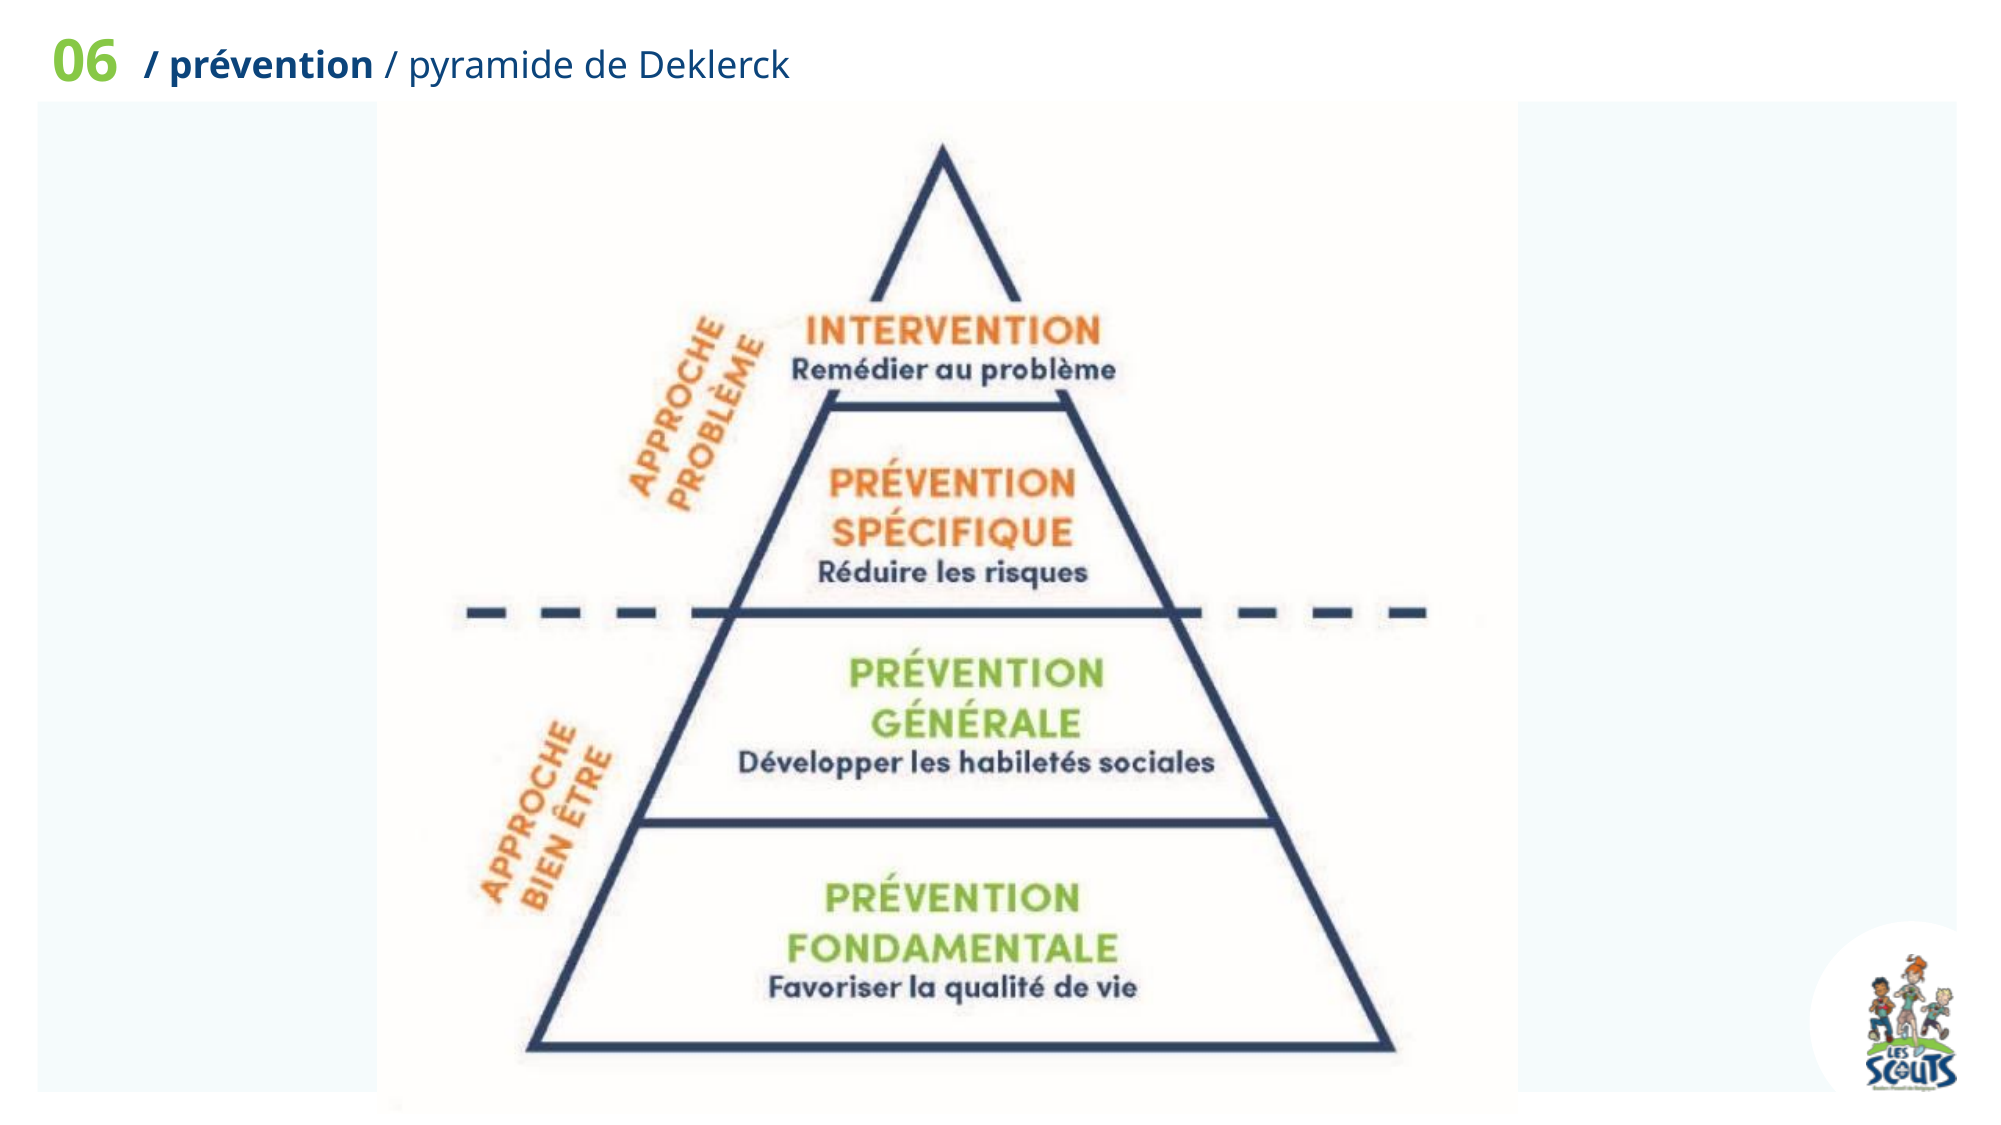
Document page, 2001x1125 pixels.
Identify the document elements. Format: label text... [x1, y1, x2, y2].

text_box 06 [37, 15, 151, 101]
picture [1866, 954, 1957, 1092]
text_box / prévention / pyramide de Deklerck [151, 33, 1310, 94]
picture [377, 101, 1518, 1114]
